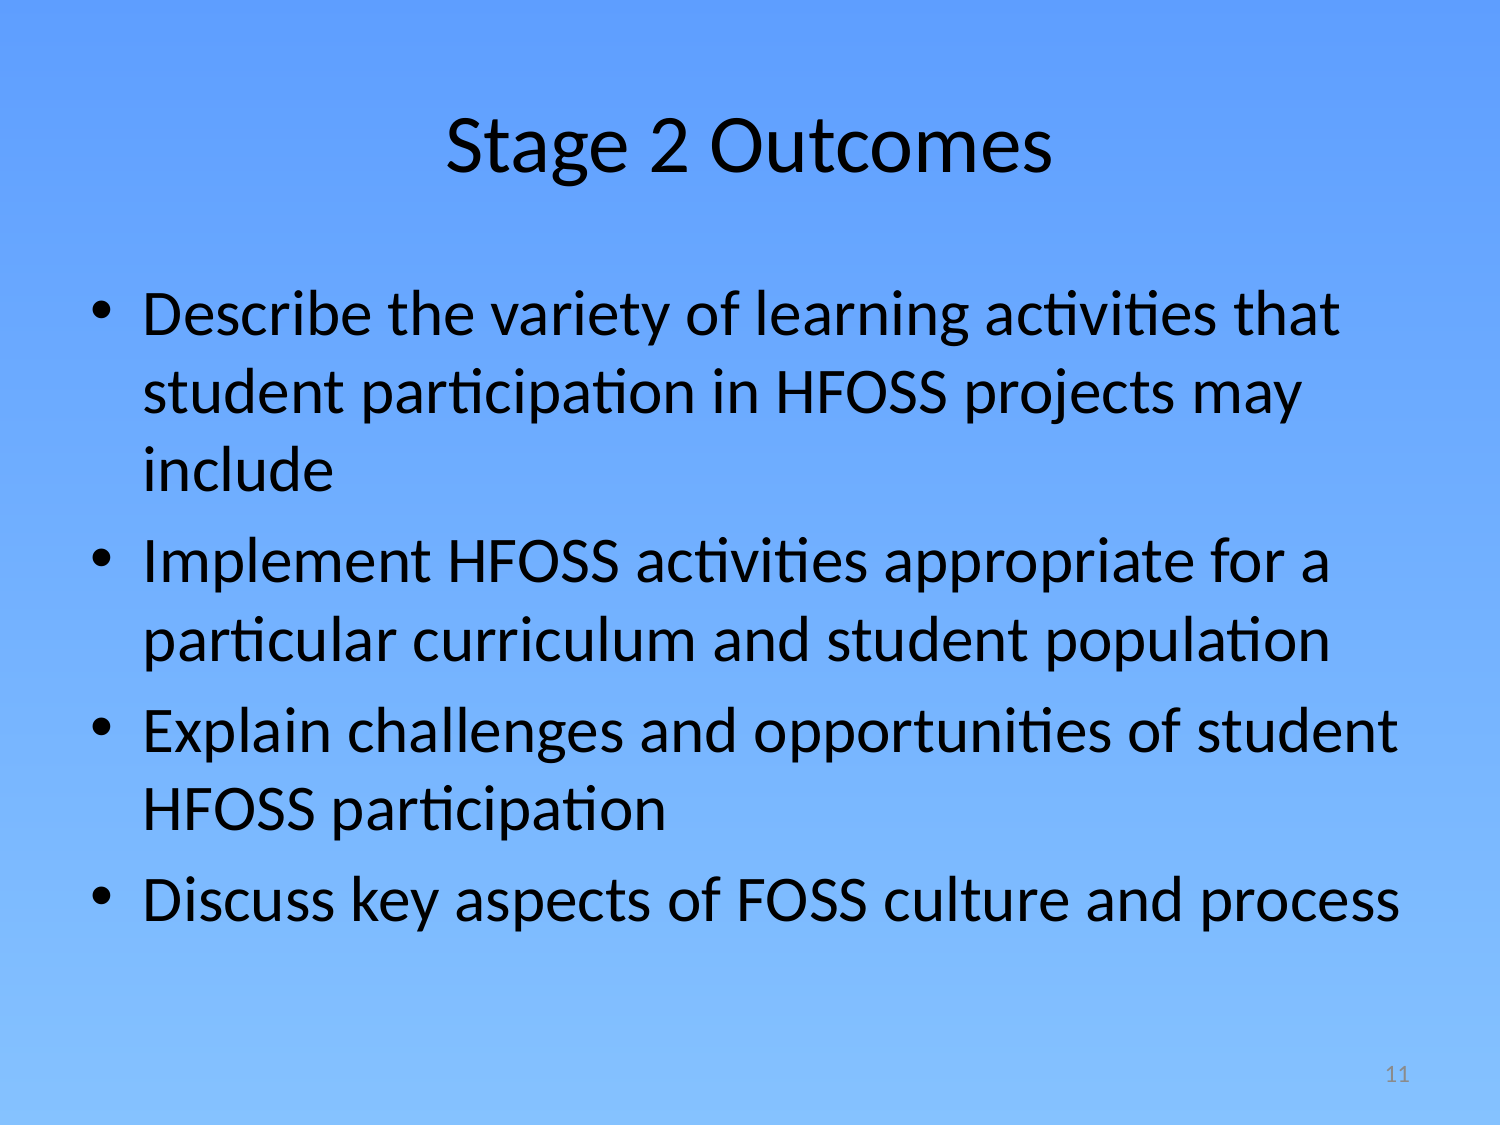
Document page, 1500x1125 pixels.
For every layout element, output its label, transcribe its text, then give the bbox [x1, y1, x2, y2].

list Describe the variety of learning activities that student participation in HFOSS projects may include Implement HFOSS activities appropriate for a particular curriculum and student population Explain challenges and opportunities of student HFOSS participation Discuss key aspects of FOSS culture and process [74, 262, 1426, 1006]
slide_number 11 [1074, 1042, 1425, 1103]
title Stage 2 Outcomes [74, 44, 1426, 233]
